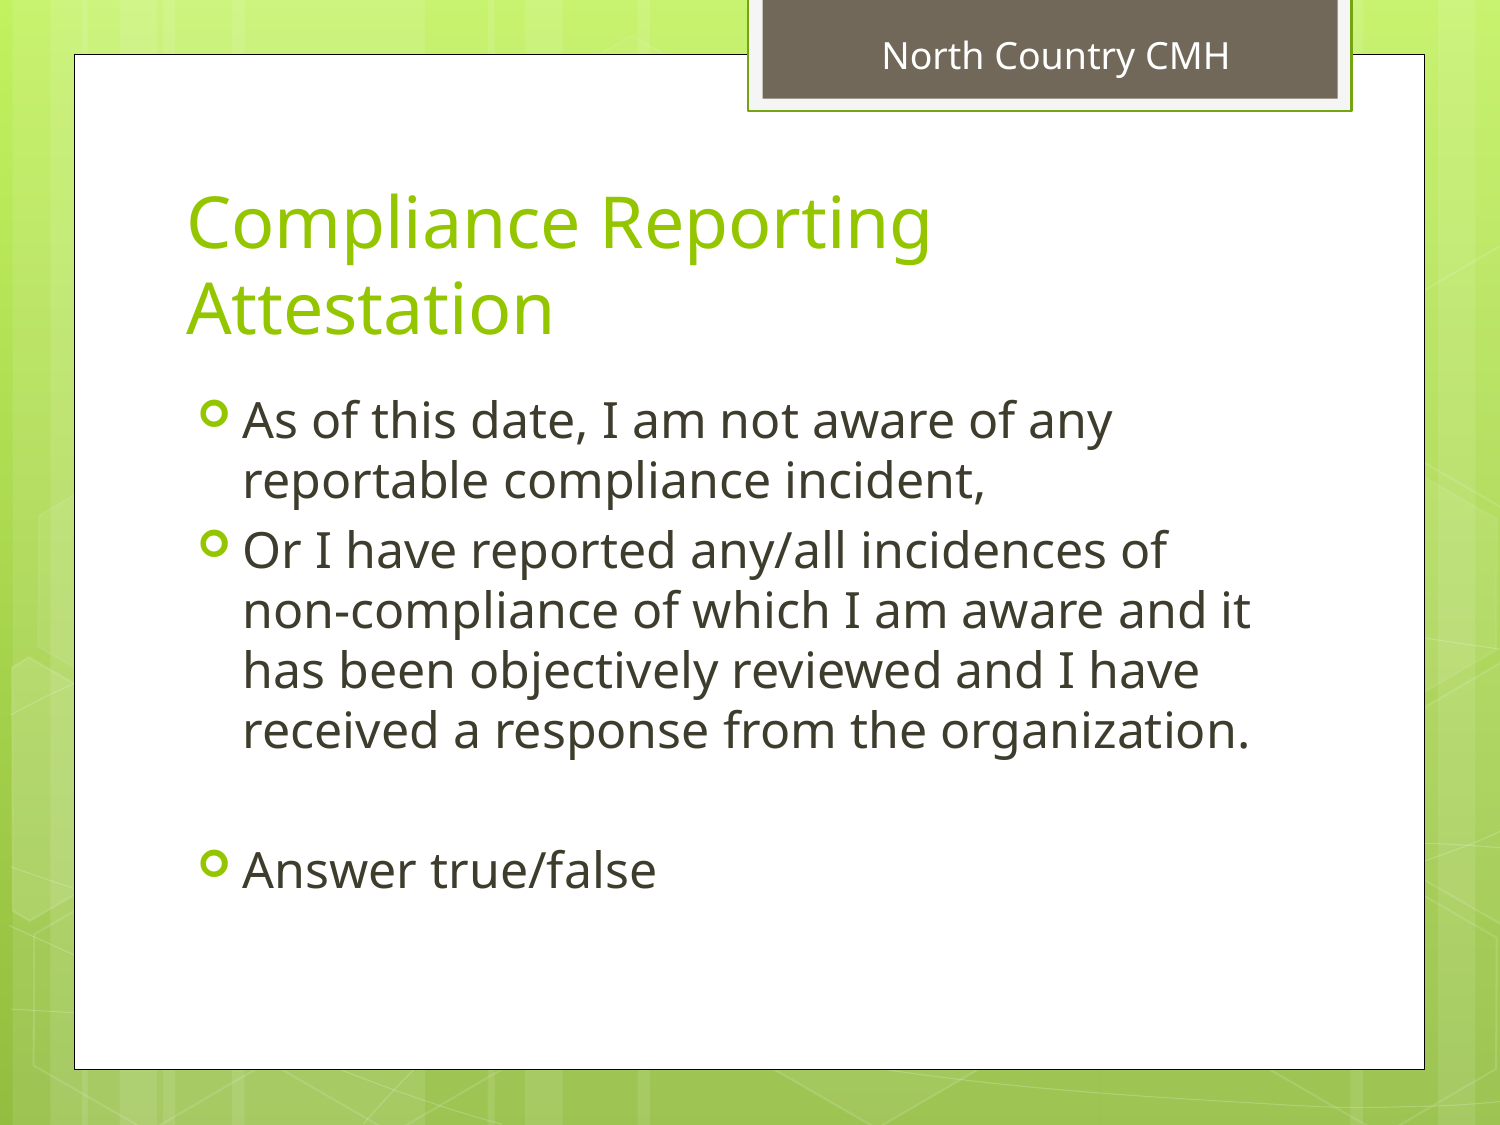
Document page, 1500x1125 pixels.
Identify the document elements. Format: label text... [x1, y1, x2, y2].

list As of this date, I am not aware of any reportable compliance incident, Or I have reported any/all incidences of non-compliance of which I am aware and it has been objectively reviewed and I have received a response from the organization. Answer true/false [171, 381, 1283, 957]
title Compliance Reporting Attestation [171, 168, 1324, 357]
